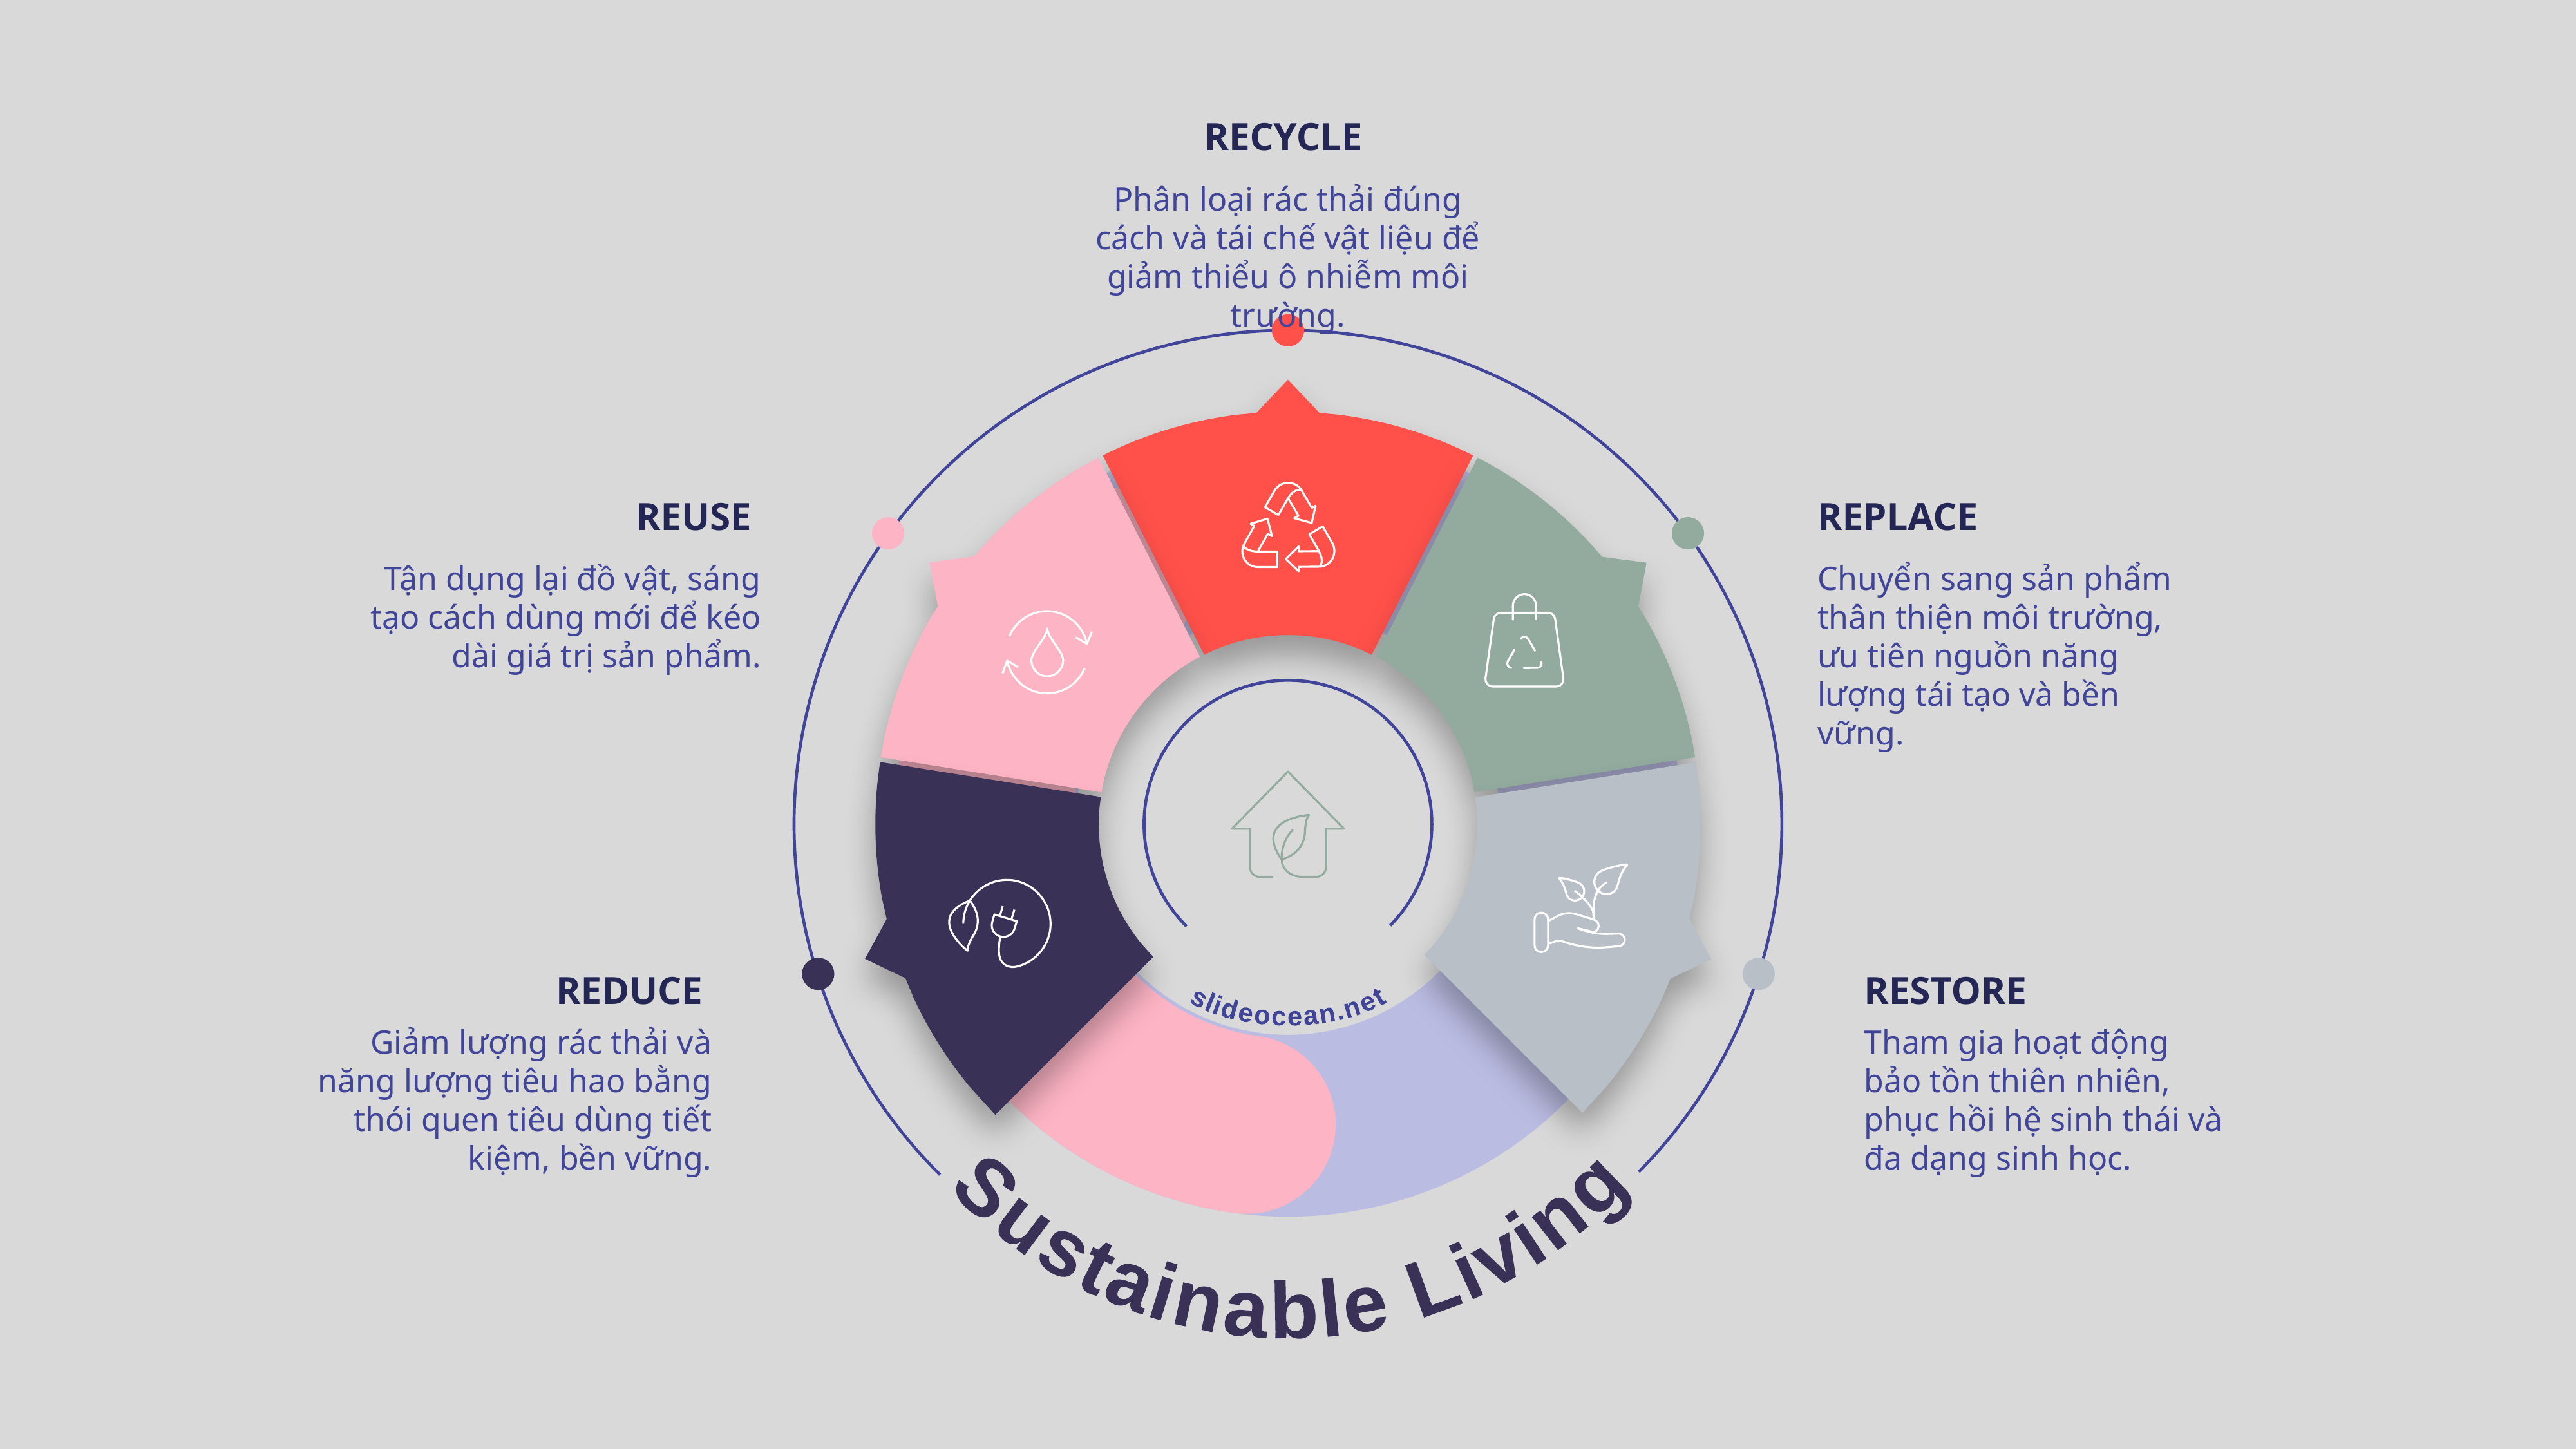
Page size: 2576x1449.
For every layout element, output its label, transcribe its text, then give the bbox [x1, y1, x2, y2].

text_box REPLACE [1808, 488, 2134, 542]
text_box RECYCLE [1125, 108, 1451, 162]
text_box [991, 338, 1585, 428]
text_box [1741, 956, 1776, 991]
text_box REUSE [445, 488, 771, 542]
text_box Chuyển sang sản phẩm thân thiện môi trường, ưu tiên nguồn năng lượng tái tạo và bền vững. [1808, 553, 2210, 756]
text_box RESTORE [1854, 961, 2180, 1017]
text_box Giảm lượng rác thải và năng lượng tiêu hao bằng thói quen tiêu dùng tiết kiệm, bền vững. [300, 1017, 722, 1182]
text_box [1273, 338, 1303, 348]
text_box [893, 428, 1683, 1217]
text_box Phân loại rác thải đúng cách và tái chế vật liệu để giảm thiểu ô nhiễm môi trường. [1069, 173, 1507, 338]
text_box [1683, 516, 1705, 551]
text_box Tận dụng lại đồ vật, sáng tạo cách dùng mới để kéo dài giá trị sản phẩm. [332, 553, 771, 679]
text_box [800, 956, 836, 991]
text_box [871, 516, 893, 551]
text_box Tham gia hoạt động bảo tồn thiên nhiên, phục hồi hệ sinh thái và đa dạng sinh học. [1854, 1017, 2244, 1182]
text_box [1683, 547, 1783, 1122]
text_box [793, 547, 893, 1122]
text_box REDUCE [396, 961, 722, 1017]
